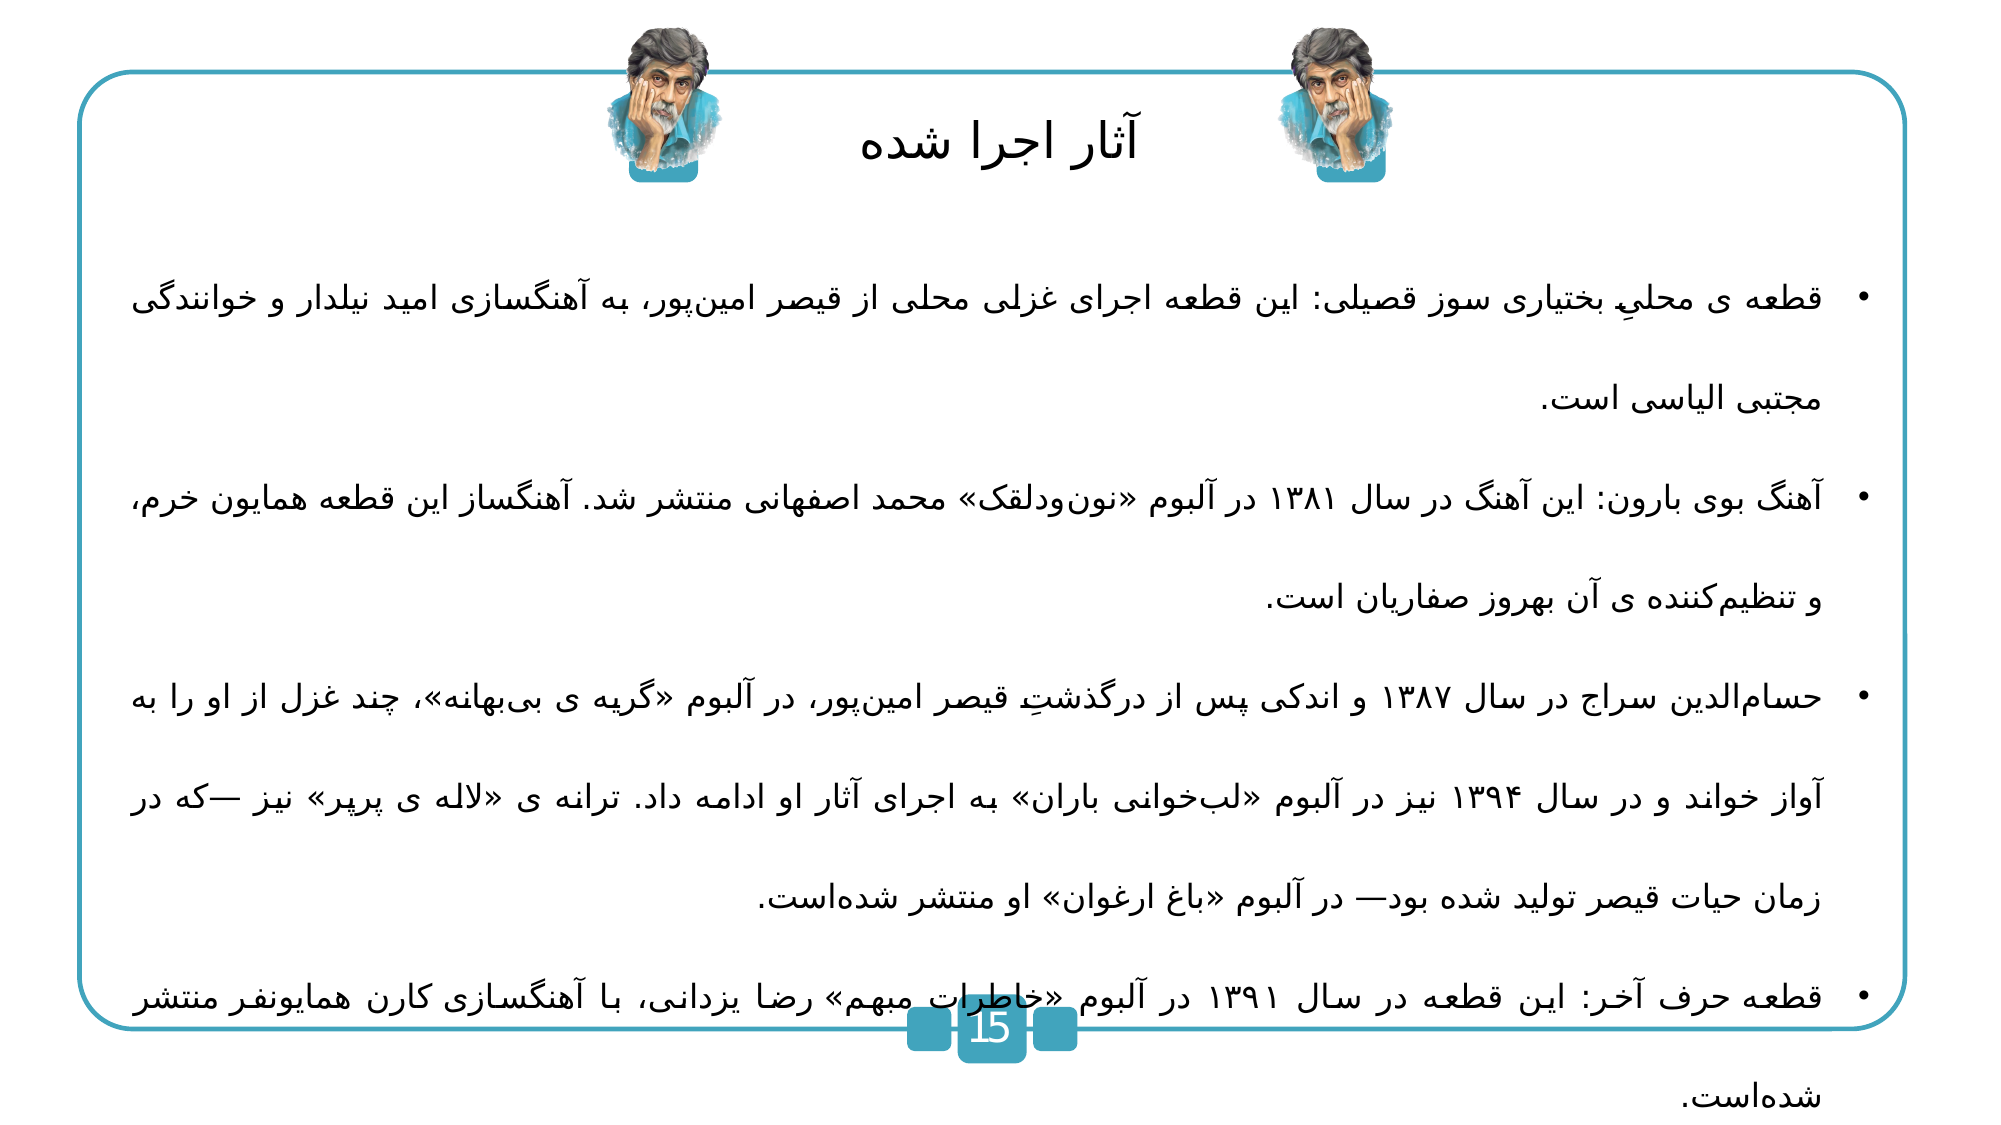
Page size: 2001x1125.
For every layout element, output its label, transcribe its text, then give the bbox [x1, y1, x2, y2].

text_box آثار اجرا شده [714, 101, 1285, 176]
text_box قطعه ی محلیِ بختیاری سوز قصیلی: این قطعه اجرای غزلی محلی از قیصر امین‌پور، به آهنگسازی امید نیلدار و خوانندگی مجتبی الیاسی است. آهنگ بوی بارون: این آهنگ در سال ۱۳۸۱ در آلبوم «نون‌ودلقک» محمد اصفهانی منتشر شد. آهنگساز این قطعه همایون خرم، و تنظیم‌کننده ی آن بهروز صفاریان است. حسام‌الدین سراج در سال ۱۳۸۷ و اندکی پس از درگذشتِ قیصر امین‌پور، در آلبوم «گریه ی بی‌بهانه»، چند غزل از او را به آواز خواند و در سال ۱۳۹۴ نیز در آلبوم «لب‌خوانی باران» به اجرای آثار او ادامه داد. ترانه ی «لاله ی پرپر» نیز —که در زمان حیات قیصر تولید شده بود— در آلبوم «باغ ارغوان» او منتشر شده‌است. قطعه حرف آخر: این قطعه در سال ۱۳۹۱ در آلبوم «خاطرات مبهم» رضا یزدانی، با آهنگسازی کارن همایونفر منتشر شده‌است. [114, 208, 1885, 1122]
picture [604, 19, 723, 181]
picture [1277, 19, 1396, 181]
